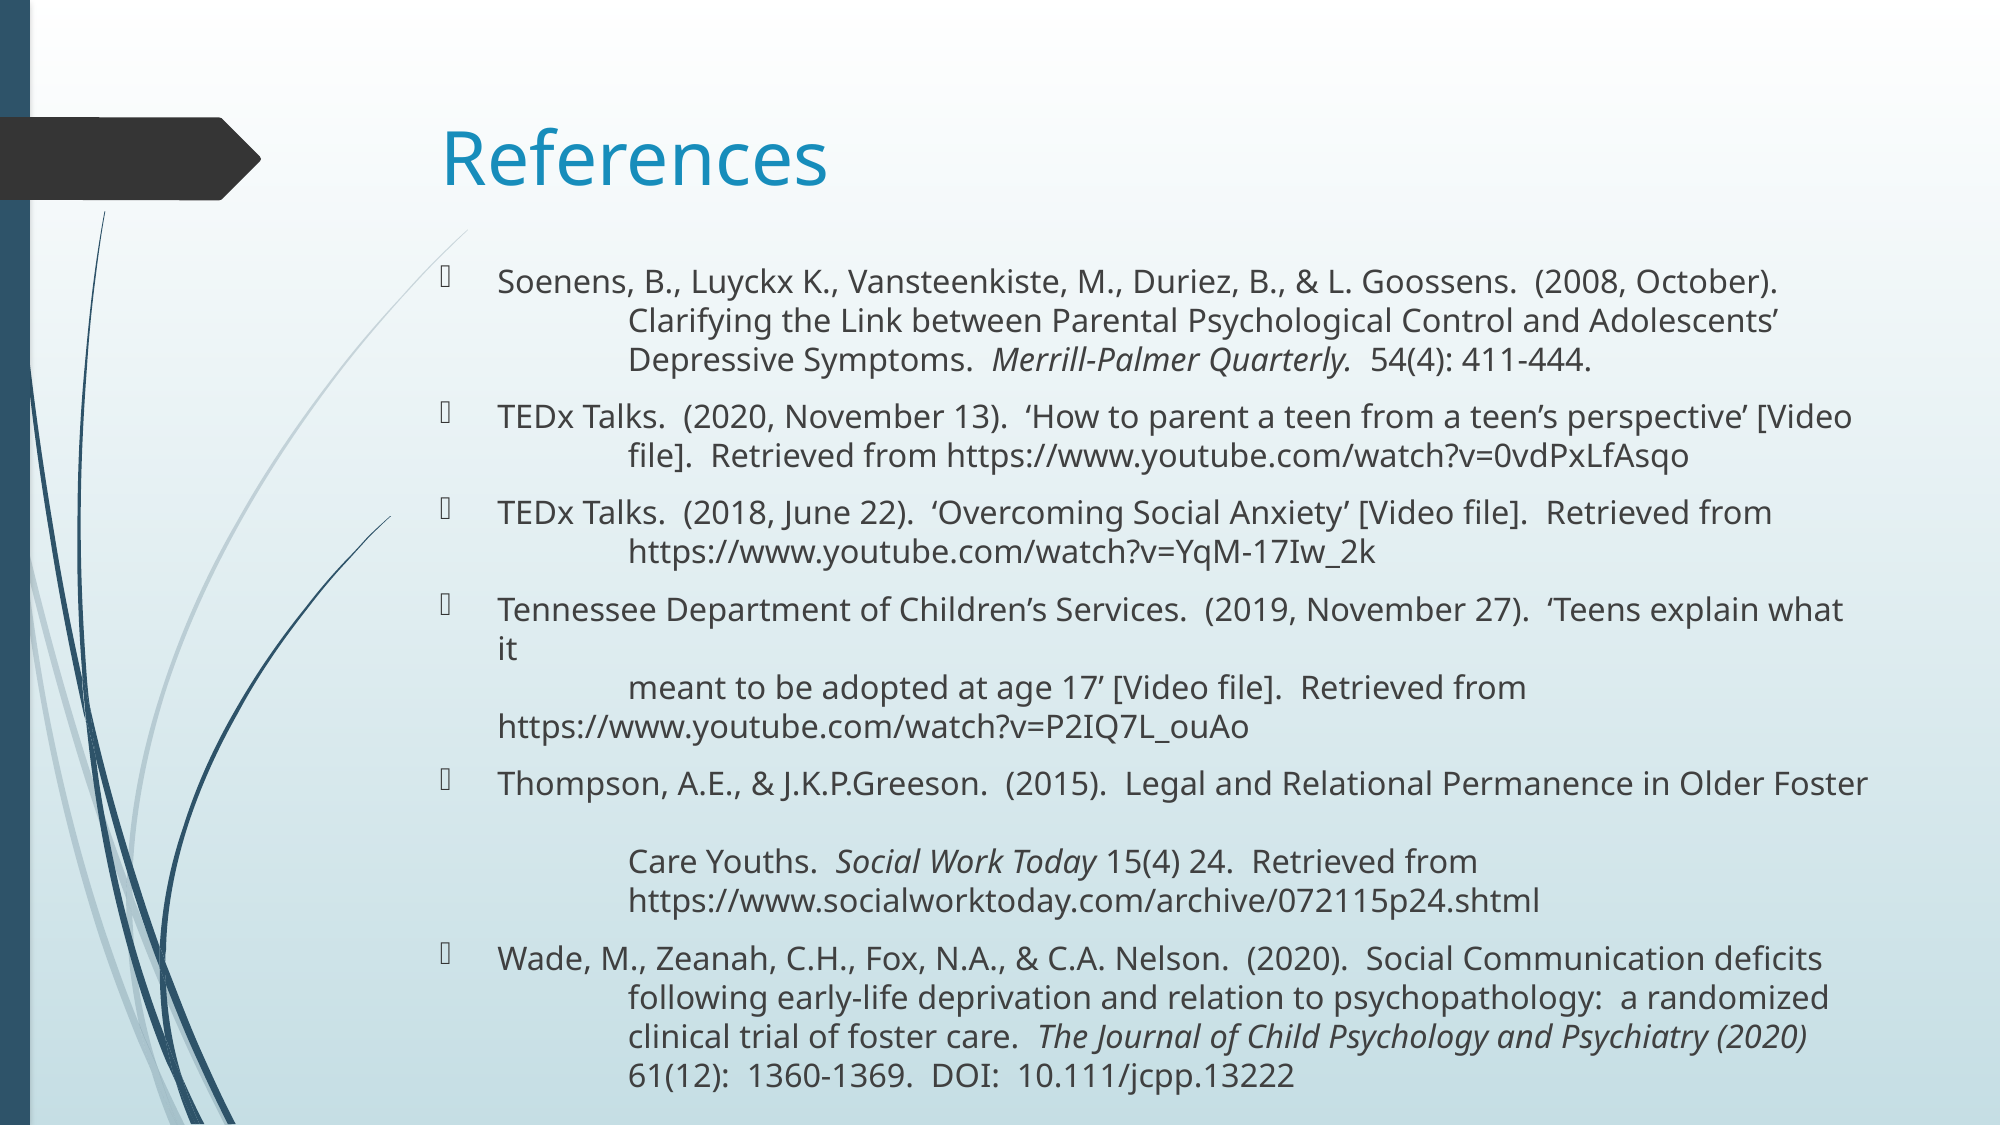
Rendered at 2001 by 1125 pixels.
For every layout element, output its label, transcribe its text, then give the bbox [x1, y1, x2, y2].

title References [425, 102, 1888, 252]
list Soenens, B., Luyckx K., Vansteenkiste, M., Duriez, B., & L. Goossens. (2008, October). Clarifying the Link between Parental Psychological Control and Adolescents’ Depressive Symptoms. Merrill-Palmer Quarterly. 54(4): 411-444. TEDx Talks. (2020, November 13). ‘How to parent a teen from a teen’s perspective’ [Video file]. Retrieved from https://www.youtube.com/watch?v=0vdPxLfAsqo TEDx Talks. (2018, June 22). ‘Overcoming Social Anxiety’ [Video file]. Retrieved from https://www.youtube.com/watch?v=YqM-17Iw_2k Tennessee Department of Children’s Services. (2019, November 27). ‘Teens explain what it meant to be adopted at age 17’ [Video file]. Retrieved from https://www.youtube.com/watch?v=P2IQ7L_ouAo Thompson, A.E., & J.K.P.Greeson. (2015). Legal and Relational Permanence in Older Foster Care Youths. Social Work Today 15(4) 24. Retrieved from https://www.socialworktoday.com/archive/072115p24.shtml Wade, M., Zeanah, C.H., Fox, N.A., & C.A. Nelson. (2020). Social Communication deficits following early-life deprivation and relation to psychopathology: a randomized clinical trial of foster care. The Journal of Child Psychology and Psychiatry (2020) 61(12): 1360-1369. DOI: 10.111/jcpp.13222 [424, 252, 1888, 1125]
